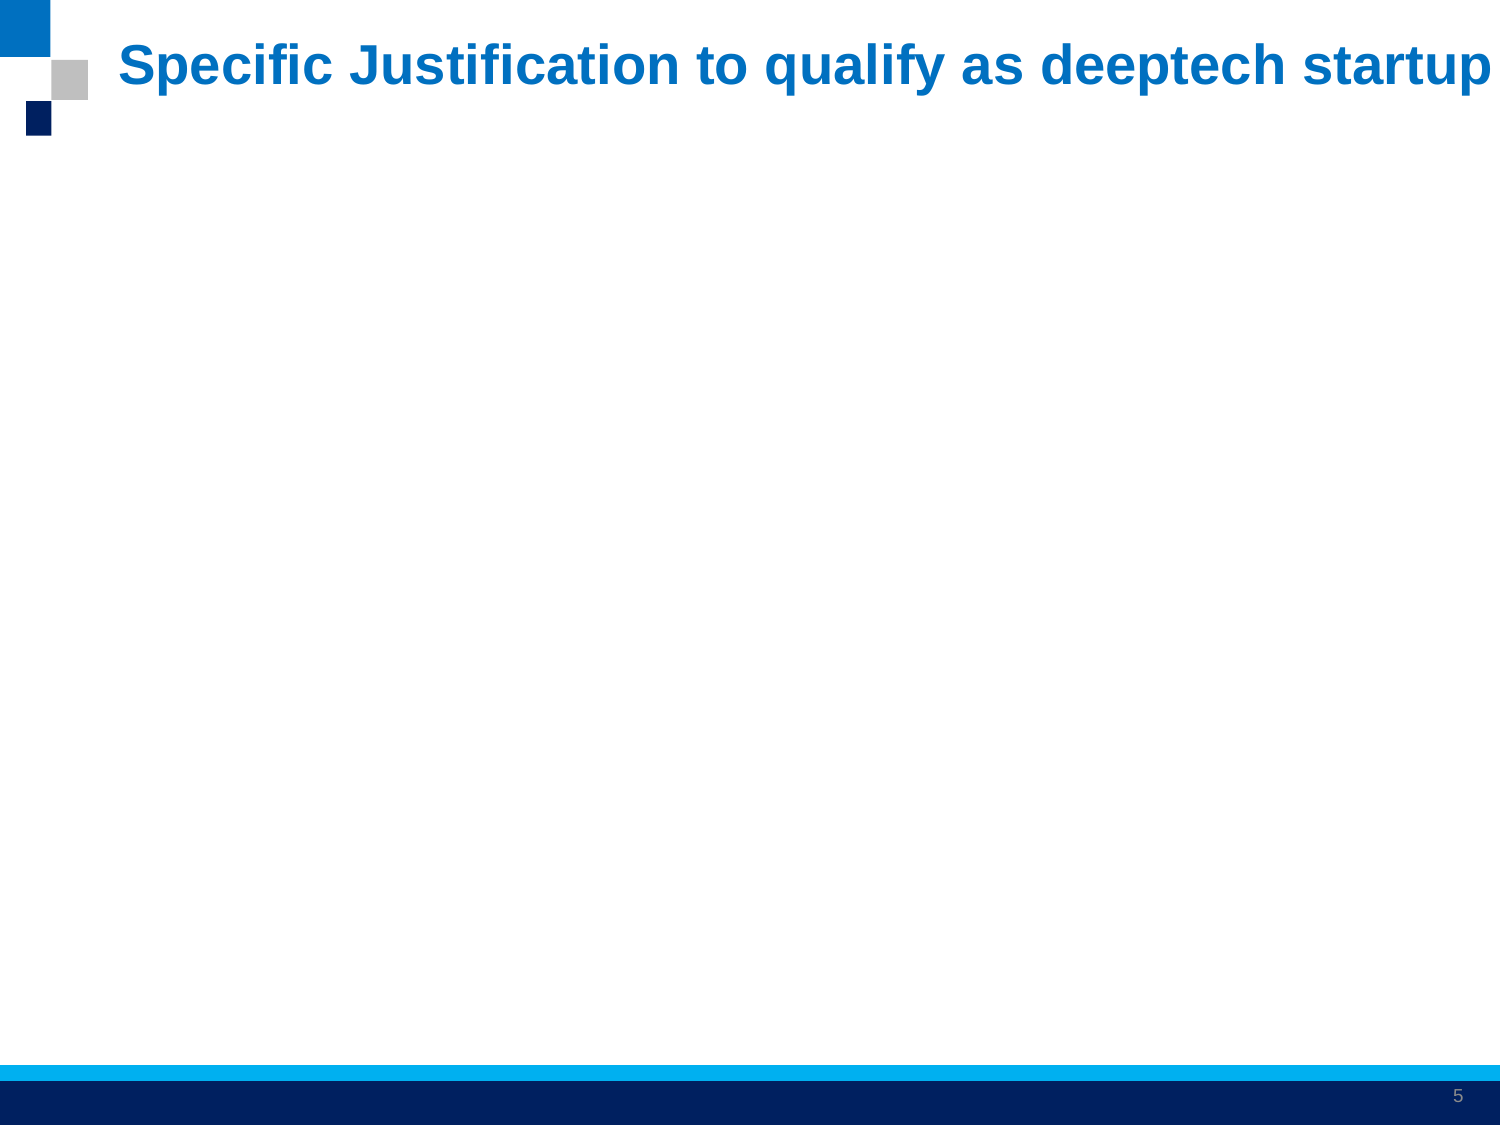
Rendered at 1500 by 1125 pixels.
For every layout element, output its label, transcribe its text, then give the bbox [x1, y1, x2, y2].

title Specific Justification to qualify as deeptech startup [103, 0, 1500, 134]
slide_number 5 [1431, 1065, 1479, 1125]
